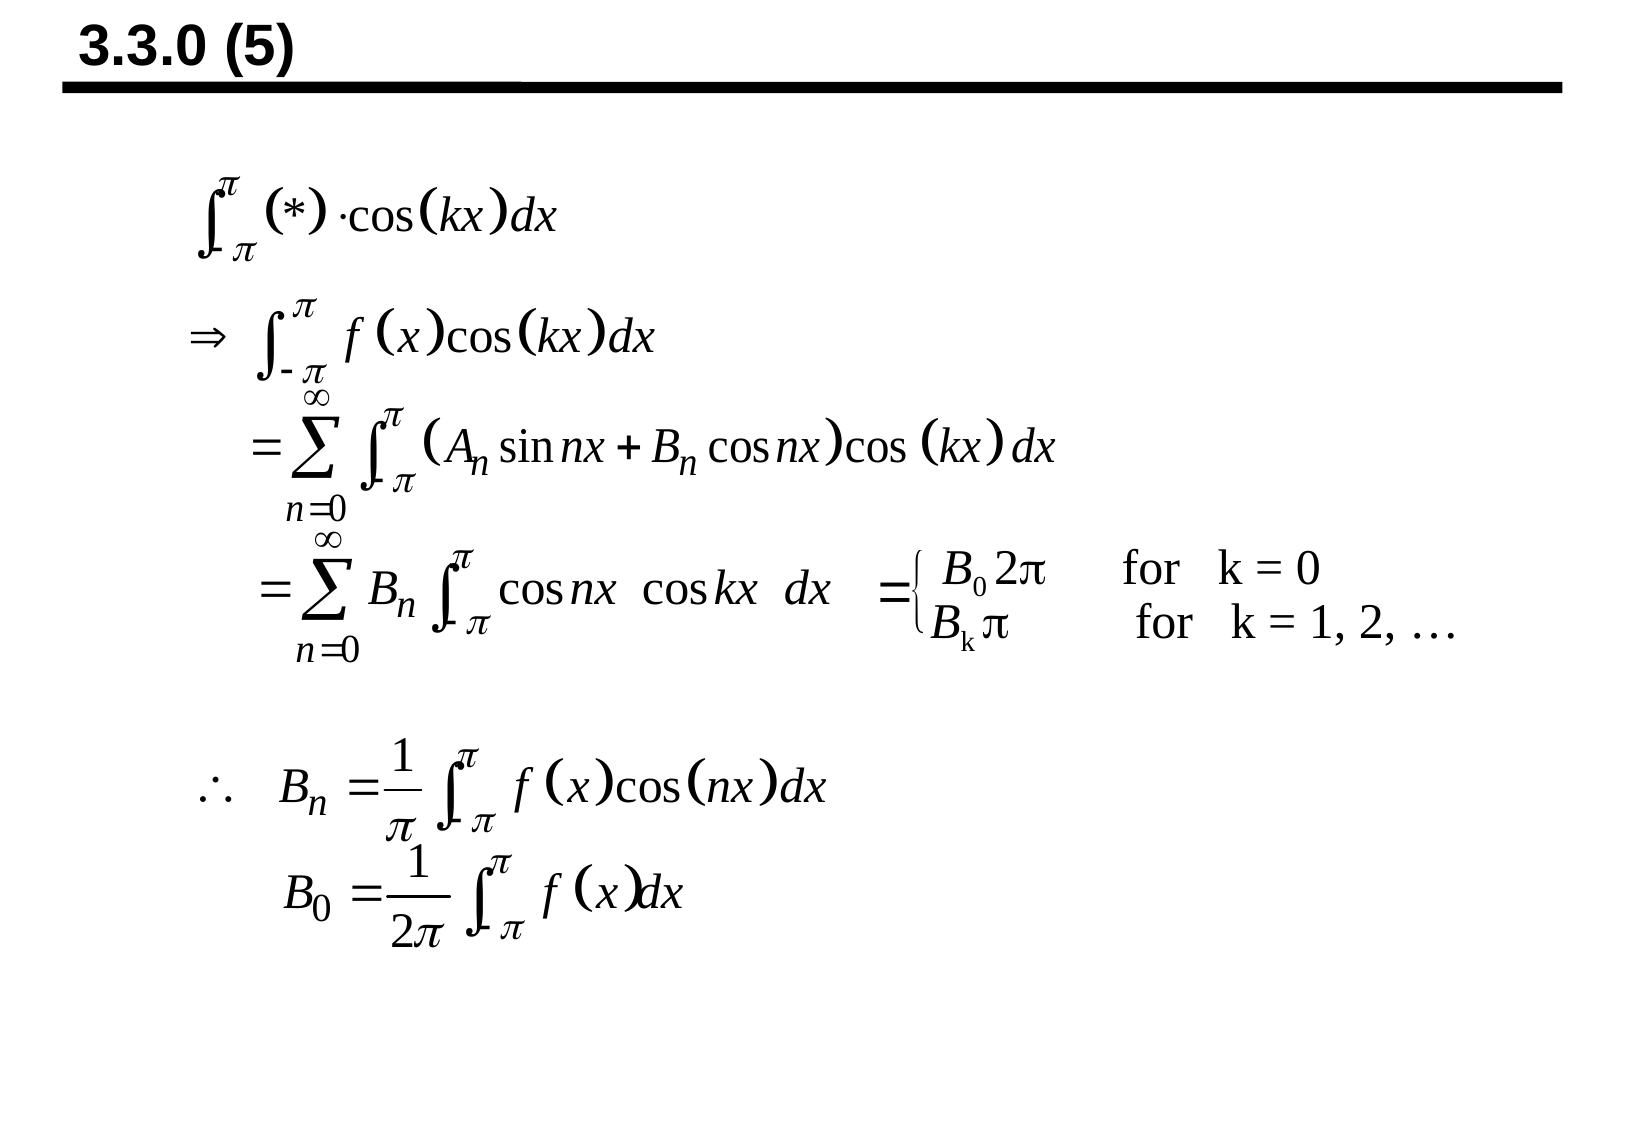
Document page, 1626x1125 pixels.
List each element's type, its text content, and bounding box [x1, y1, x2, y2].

text_box 3.3.0 (5) [63, 0, 312, 85]
text_box B0 2p for k = 0 [927, 527, 1336, 581]
text_box Bk p for k = 1, 2, … [915, 581, 1474, 665]
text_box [186, 159, 660, 398]
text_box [197, 727, 832, 847]
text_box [252, 536, 837, 669]
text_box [278, 855, 690, 953]
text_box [871, 550, 958, 641]
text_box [244, 372, 1061, 528]
